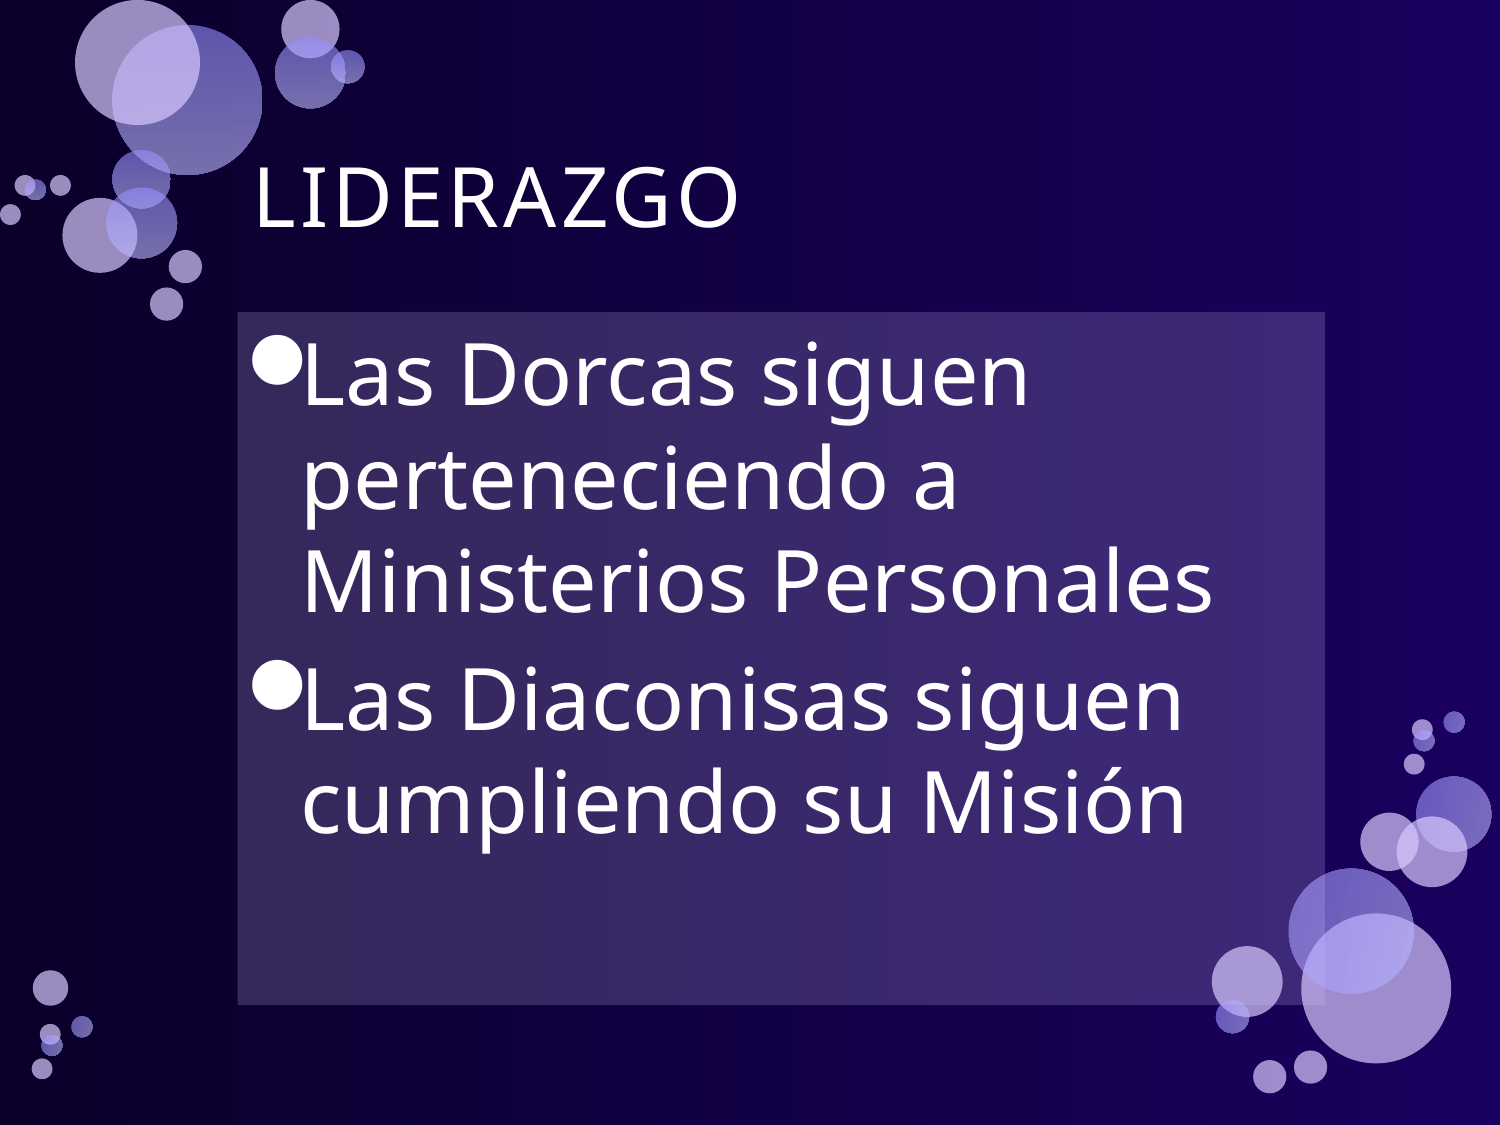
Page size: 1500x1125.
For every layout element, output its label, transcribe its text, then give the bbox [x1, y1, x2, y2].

title LIDERAZGO [237, 99, 1325, 288]
list Las Dorcas siguen perteneciendo a Ministerios Personales Las Diaconisas siguen cumpliendo su Misión [237, 311, 1325, 1005]
